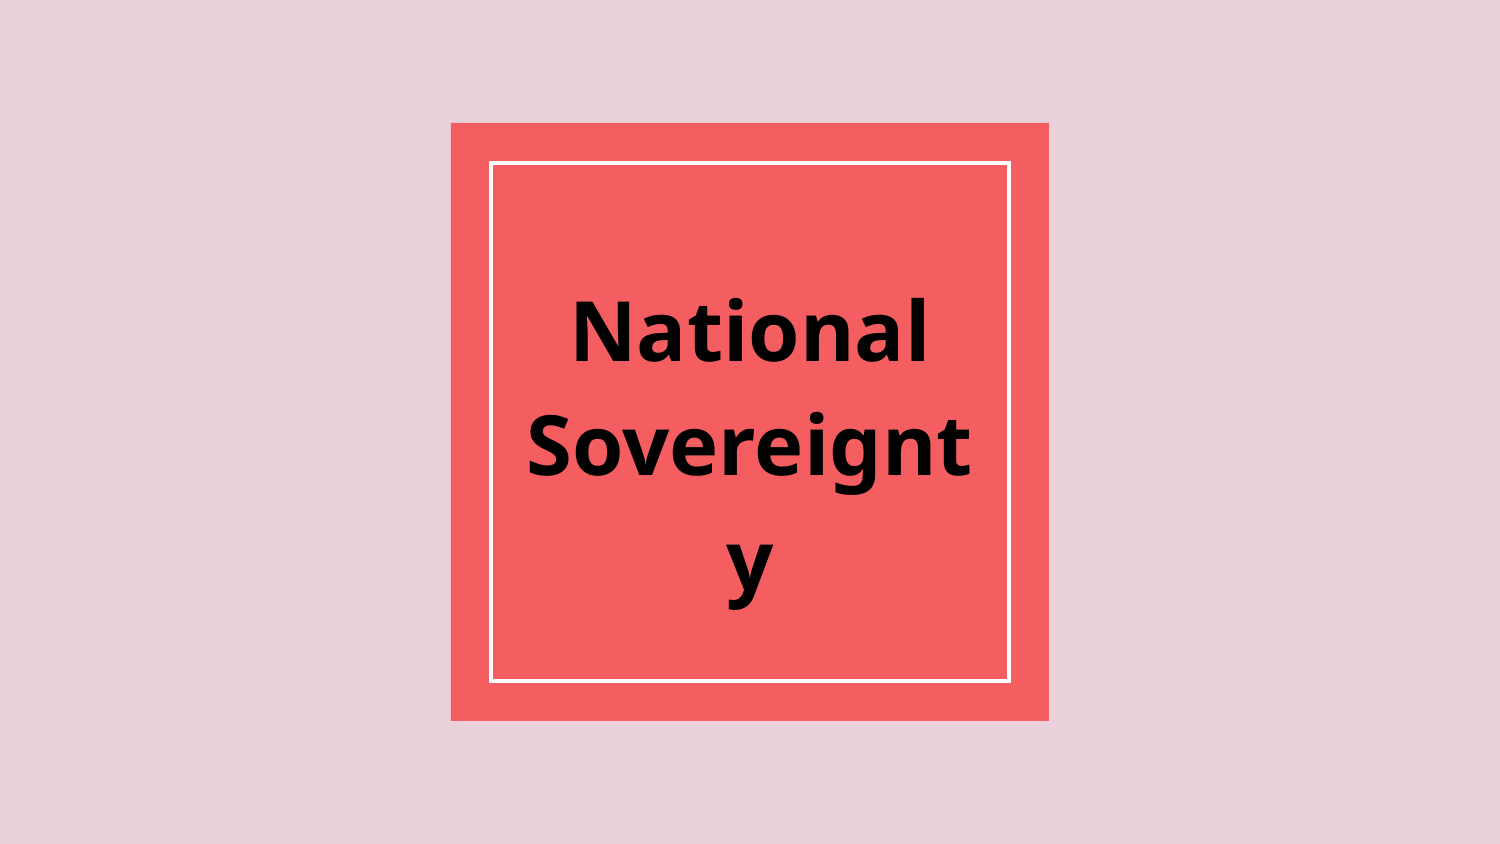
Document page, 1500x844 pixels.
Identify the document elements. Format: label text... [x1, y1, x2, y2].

title National Sovereignty [507, 305, 993, 565]
